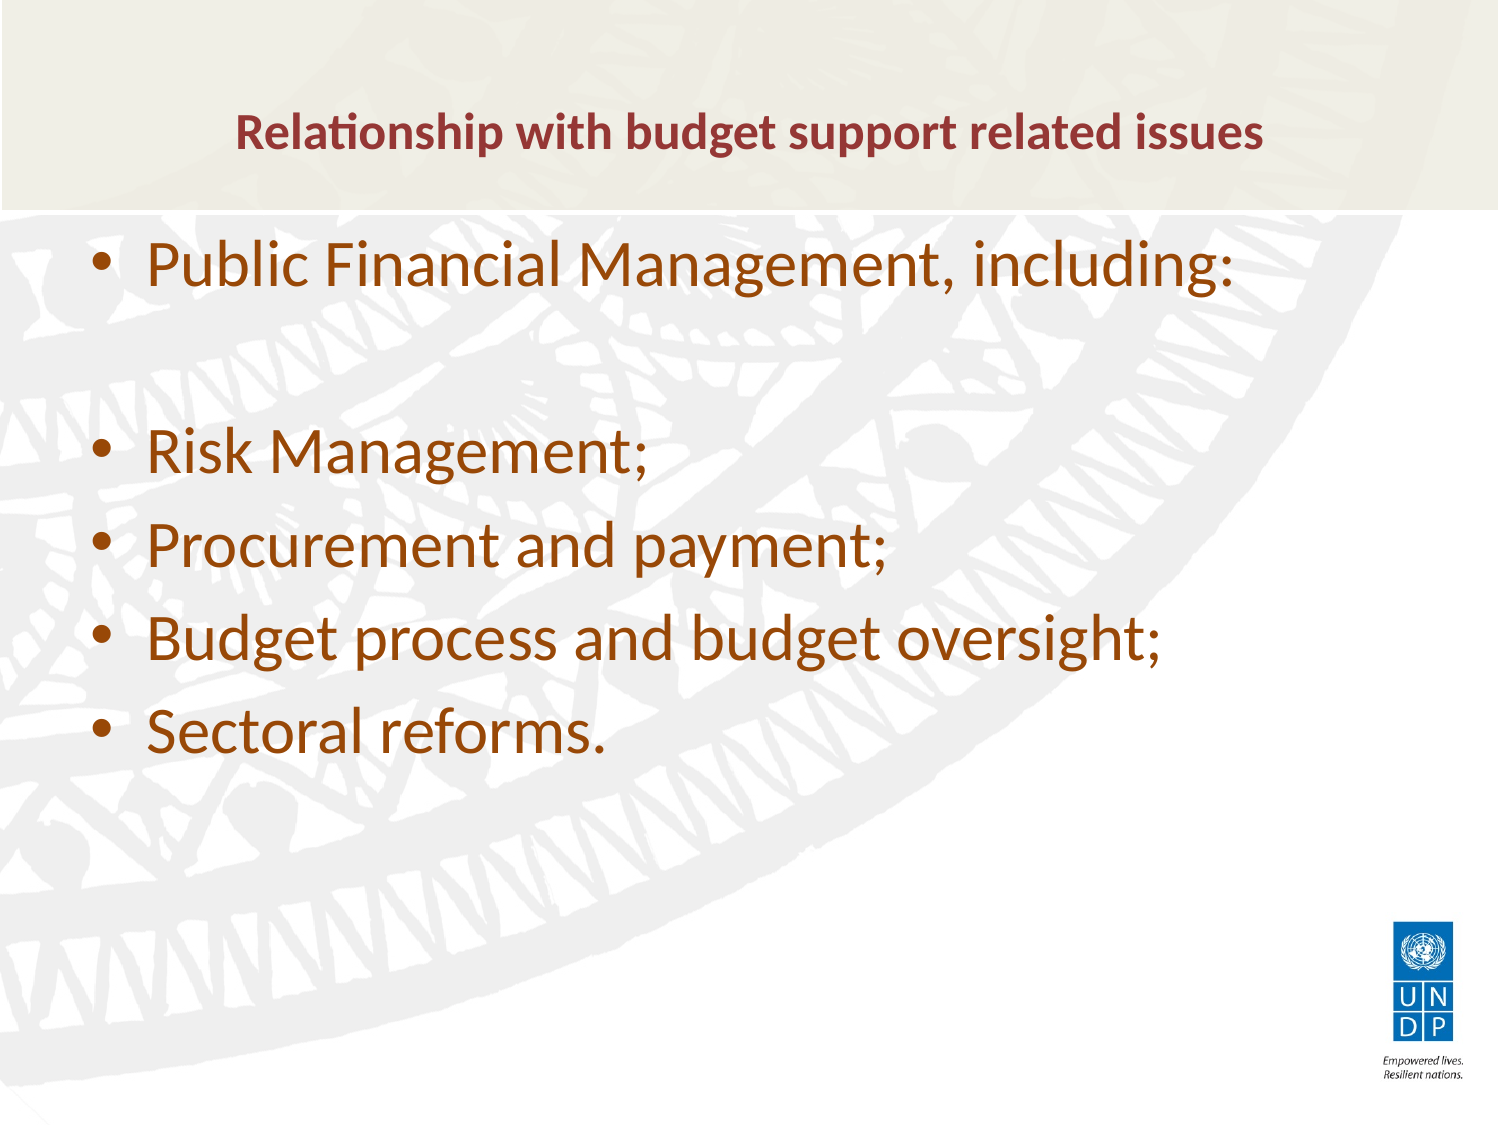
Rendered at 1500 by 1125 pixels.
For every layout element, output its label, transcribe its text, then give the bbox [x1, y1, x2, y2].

list Public Financial Management, including: Risk Management; Procurement and payment; Budget process and budget oversight; Sectoral reforms. [75, 212, 1425, 1075]
title Relationship with budget support related issues [75, 45, 1425, 212]
picture [1374, 912, 1472, 1088]
